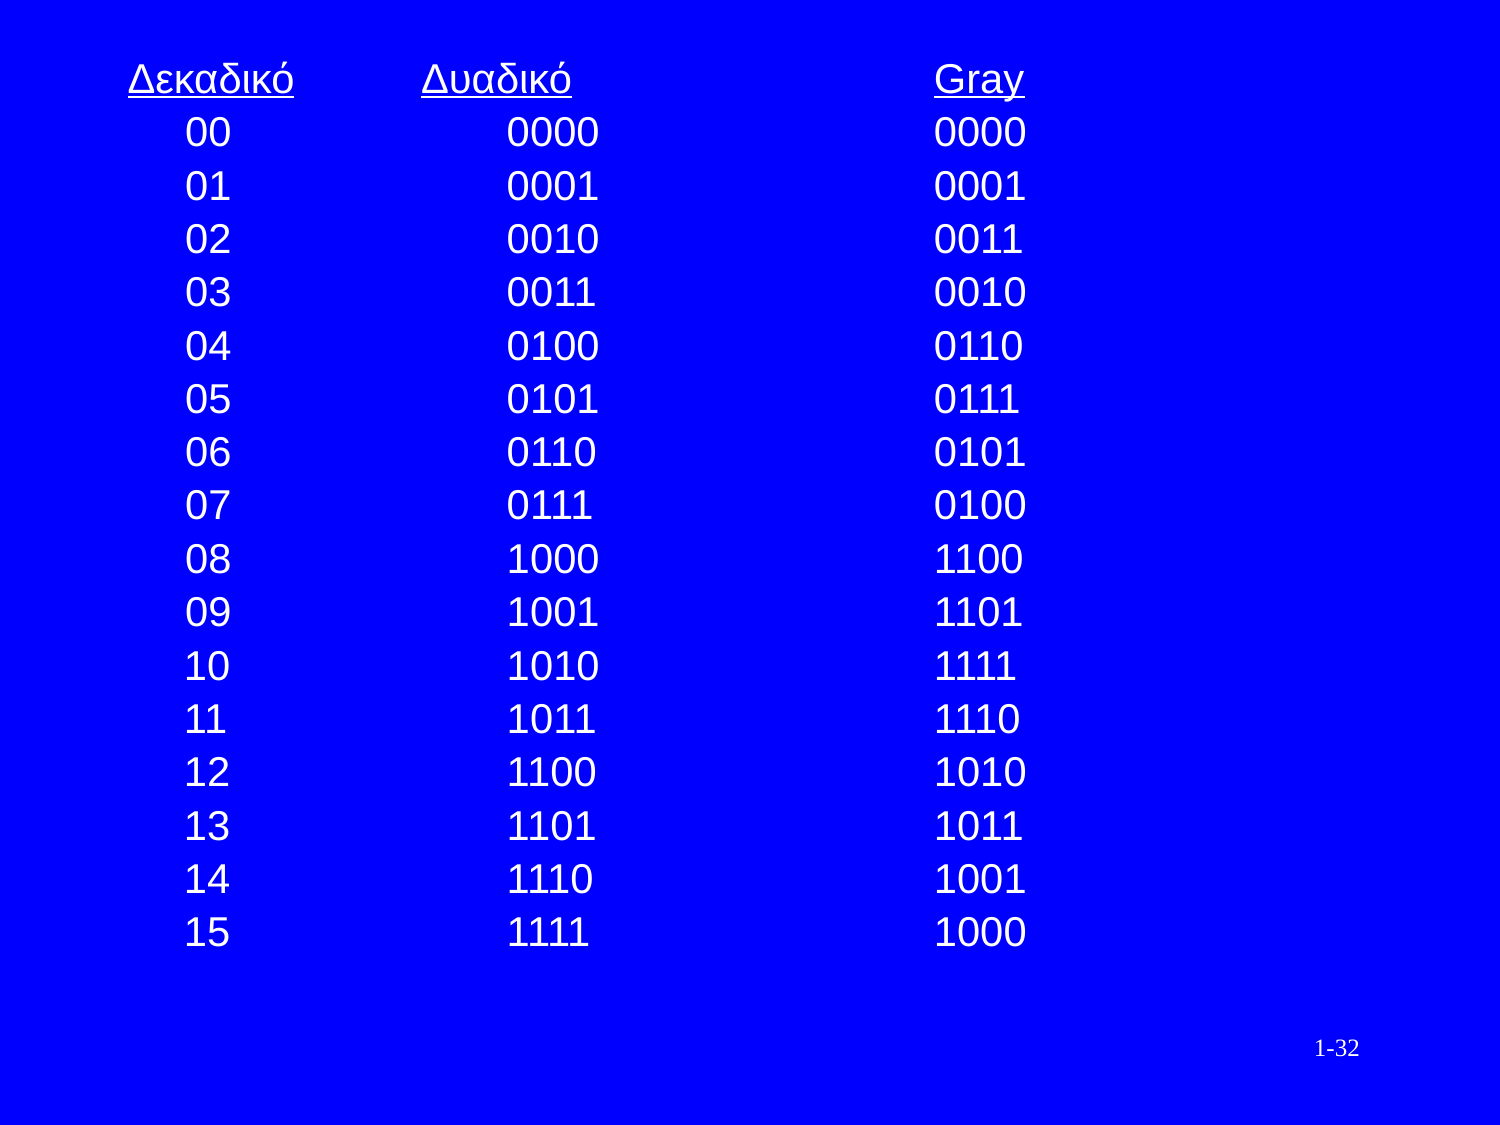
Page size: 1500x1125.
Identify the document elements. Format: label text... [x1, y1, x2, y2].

list Δεκαδικό Δυαδικό Gray 00 0000 0000 01 0001 0001 02 0010 0011 03 0011 0010 04 0100 0110 05 0101 0111 06 0110 0101 07 0111 0100 08 1000 1100 09 1001 1101 10 1010 1111 11 1011 1110 12 1100 1010 13 1101 1011 14 1110 1001 15 1111 1000 [112, 49, 1388, 988]
